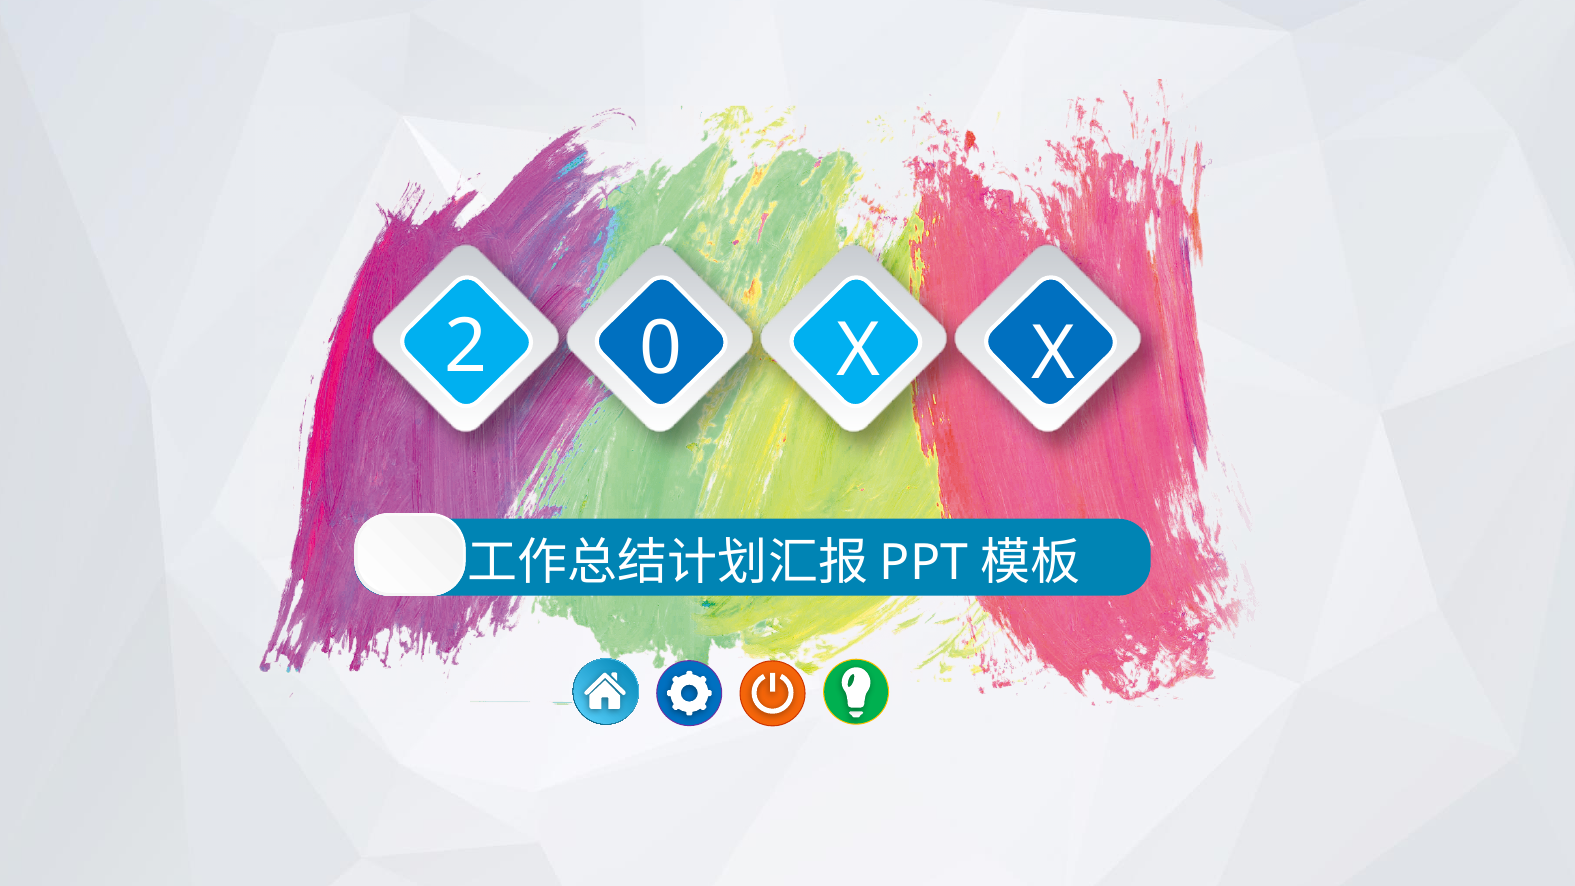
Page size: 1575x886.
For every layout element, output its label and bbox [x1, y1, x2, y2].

text_box [655, 659, 723, 727]
picture [0, 0, 1575, 886]
text_box [822, 658, 890, 725]
text_box [737, 222, 930, 455]
text_box [572, 658, 640, 725]
text_box [350, 222, 542, 455]
text_box [931, 222, 1164, 455]
text_box [739, 660, 806, 727]
text_box [543, 222, 736, 455]
text_box [354, 512, 466, 596]
